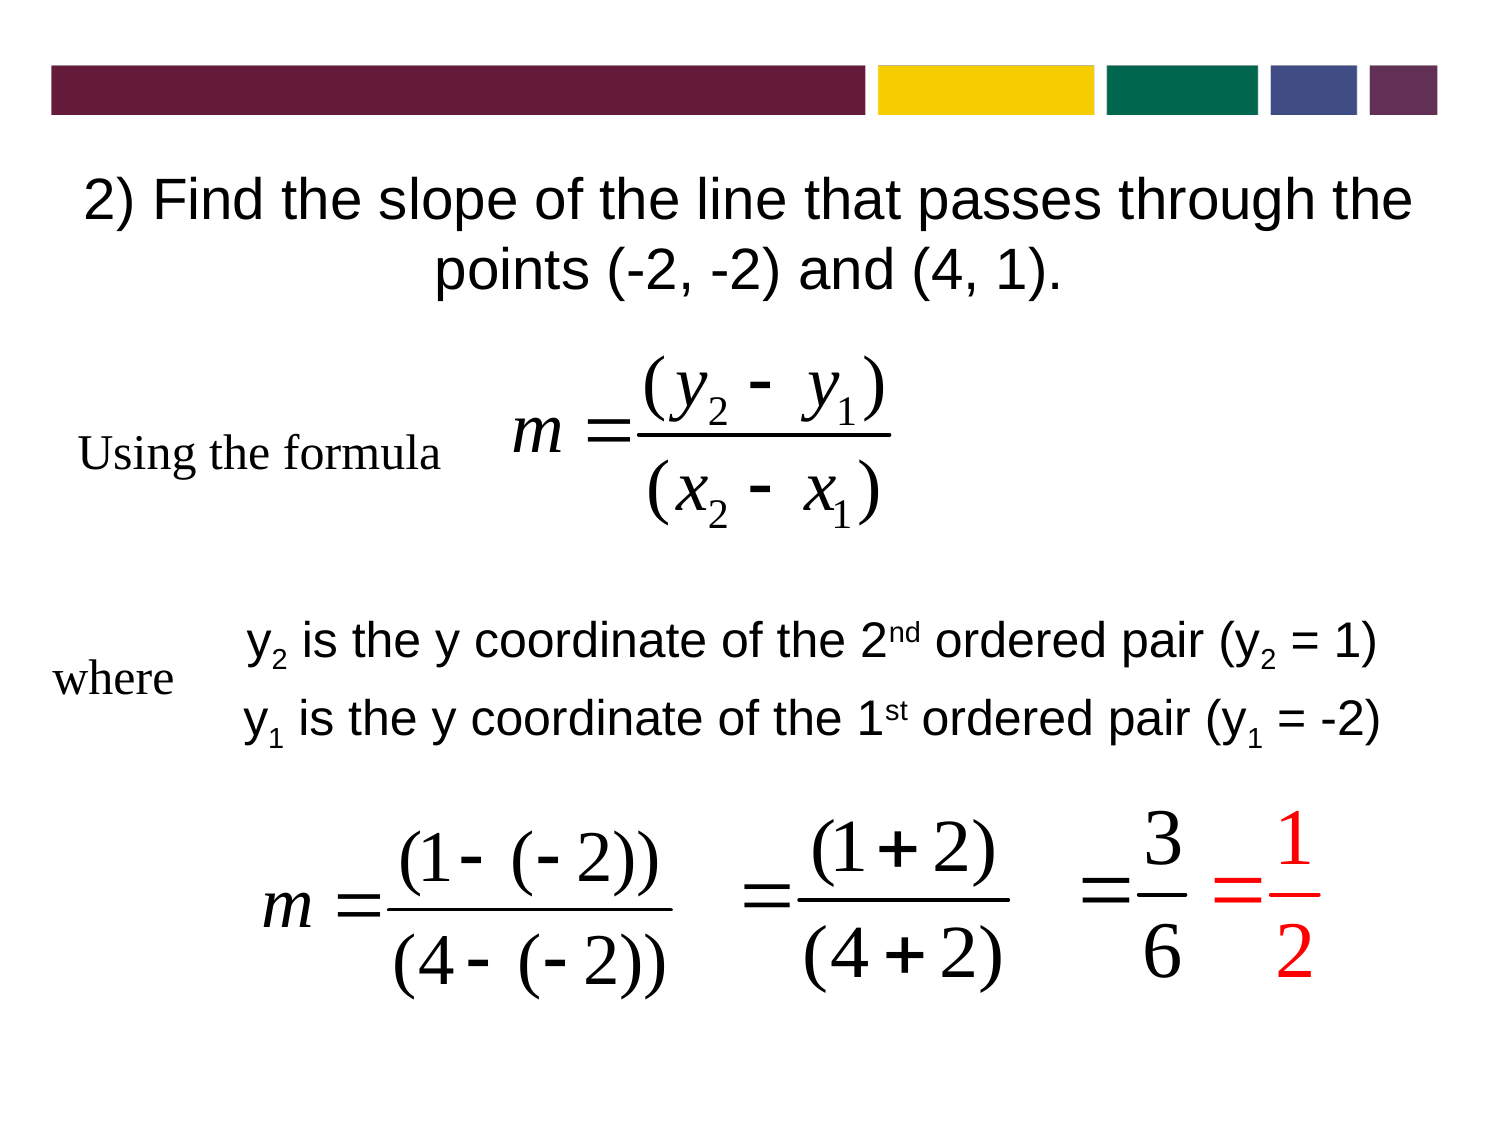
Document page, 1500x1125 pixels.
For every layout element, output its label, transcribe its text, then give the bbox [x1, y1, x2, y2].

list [249, 812, 688, 1014]
title 2) Find the slope of the line that passes through the points (-2, -2) and (4, 1). [49, 137, 1451, 326]
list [499, 337, 908, 545]
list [724, 799, 1026, 1007]
text_box Using the formula [62, 412, 463, 488]
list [1062, 787, 1338, 996]
picture [37, 49, 1438, 116]
text_box y2 is the y coordinate of the 2nd ordered pair (y2 = 1) y1 is the y coordinate of the 1st ordered pair (y1 = -2) [125, 600, 1500, 761]
text_box where [37, 637, 200, 713]
